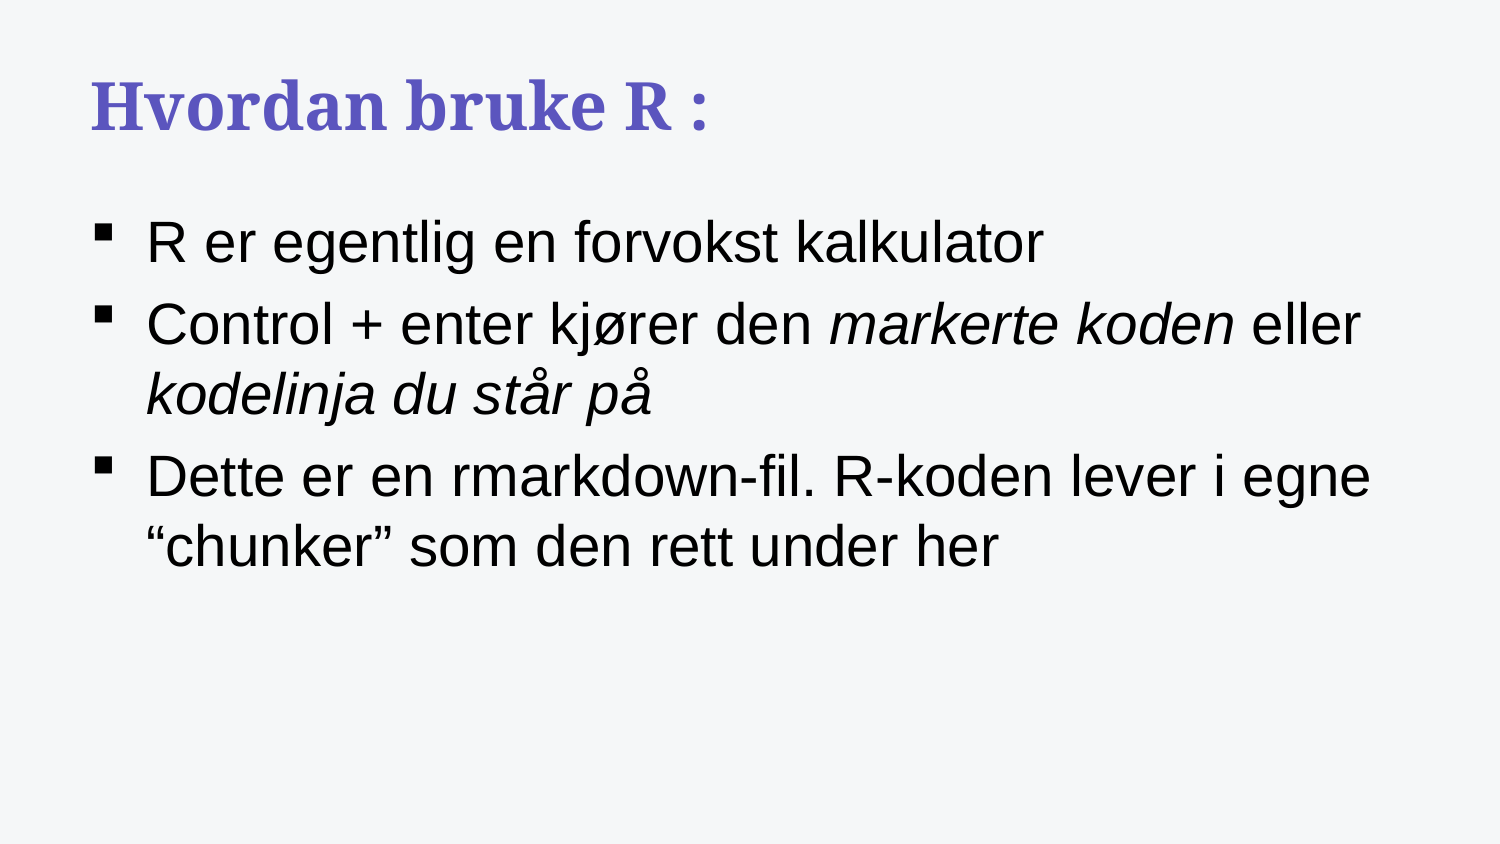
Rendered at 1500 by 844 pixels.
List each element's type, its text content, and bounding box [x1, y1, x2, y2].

list R er egentlig en forvokst kalkulator Control + enter kjører den markerte koden eller kodelinja du står på Dette er en rmarkdown-fil. R-koden lever i egne “chunker” som den rett under her [75, 196, 1425, 754]
title Hvordan bruke R : [75, 33, 1425, 175]
